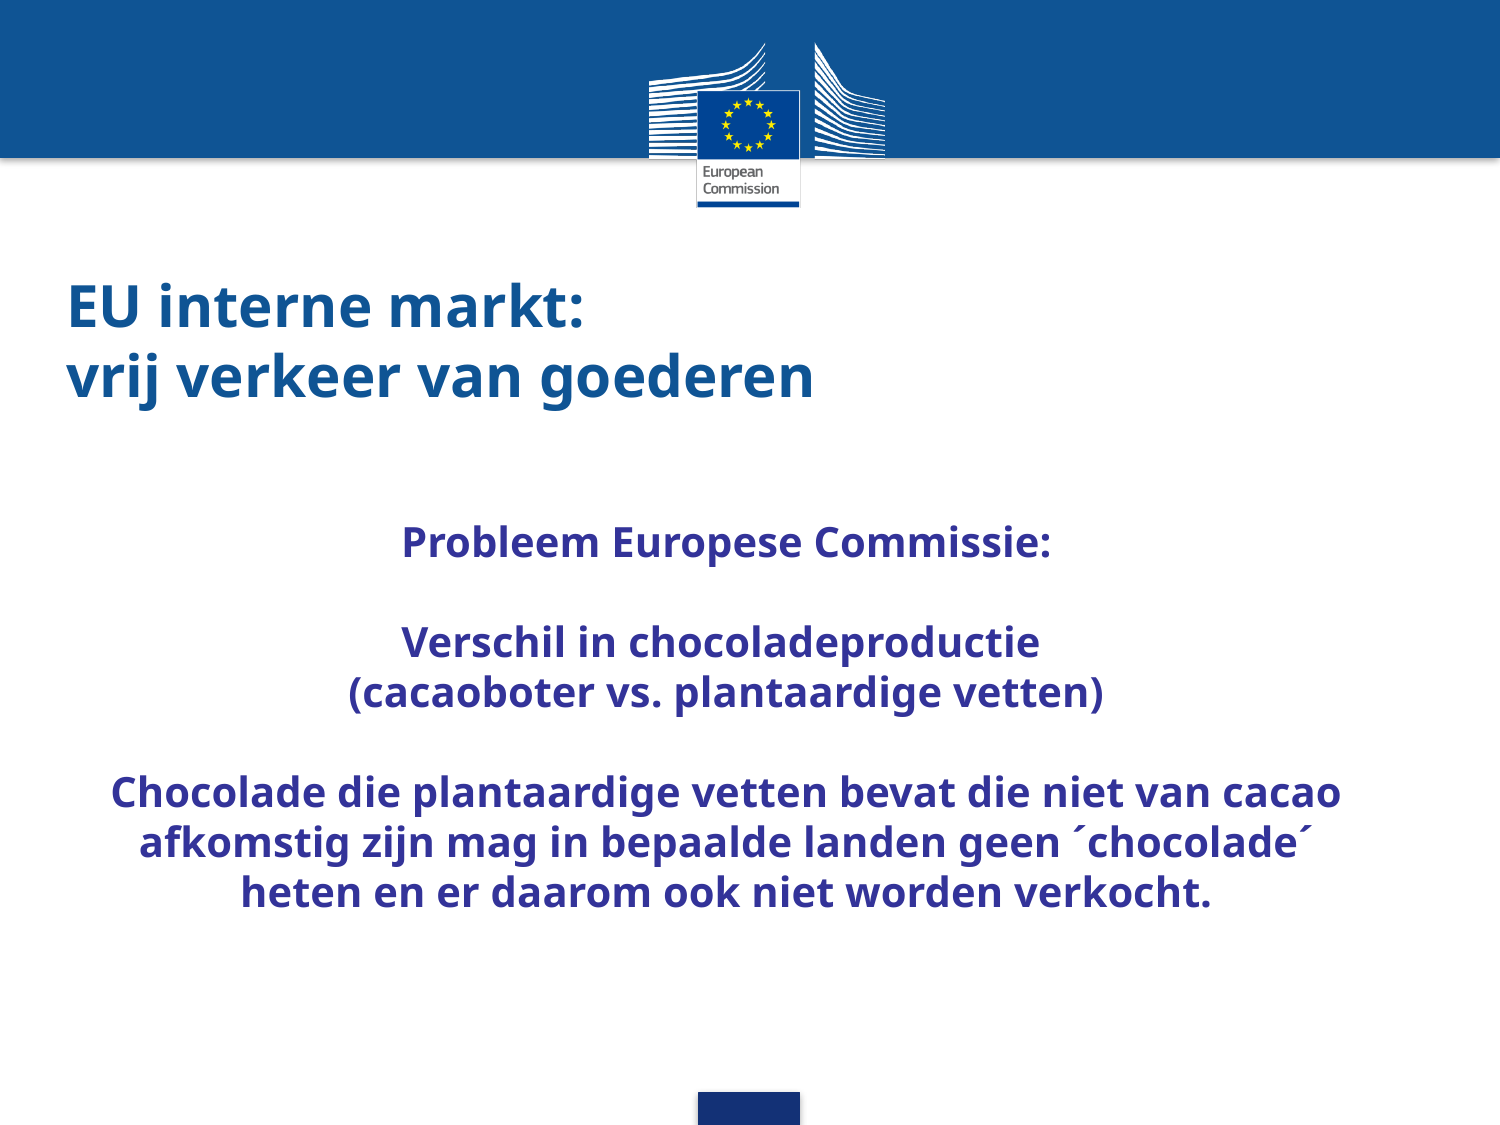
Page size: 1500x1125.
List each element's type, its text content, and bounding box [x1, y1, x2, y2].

title Probleem Europese Commissie: Verschil in chocoladeproductie (cacaoboter vs. plantaardige vetten) Chocolade die plantaardige vetten bevat die niet van cacao afkomstig zijn mag in bepaalde landen geen ´chocolade´ heten en er daarom ook niet worden verkocht. [0, 452, 1394, 953]
picture [649, 42, 885, 208]
text_box EU interne markt: vrij verkeer van goederen [51, 245, 1270, 433]
